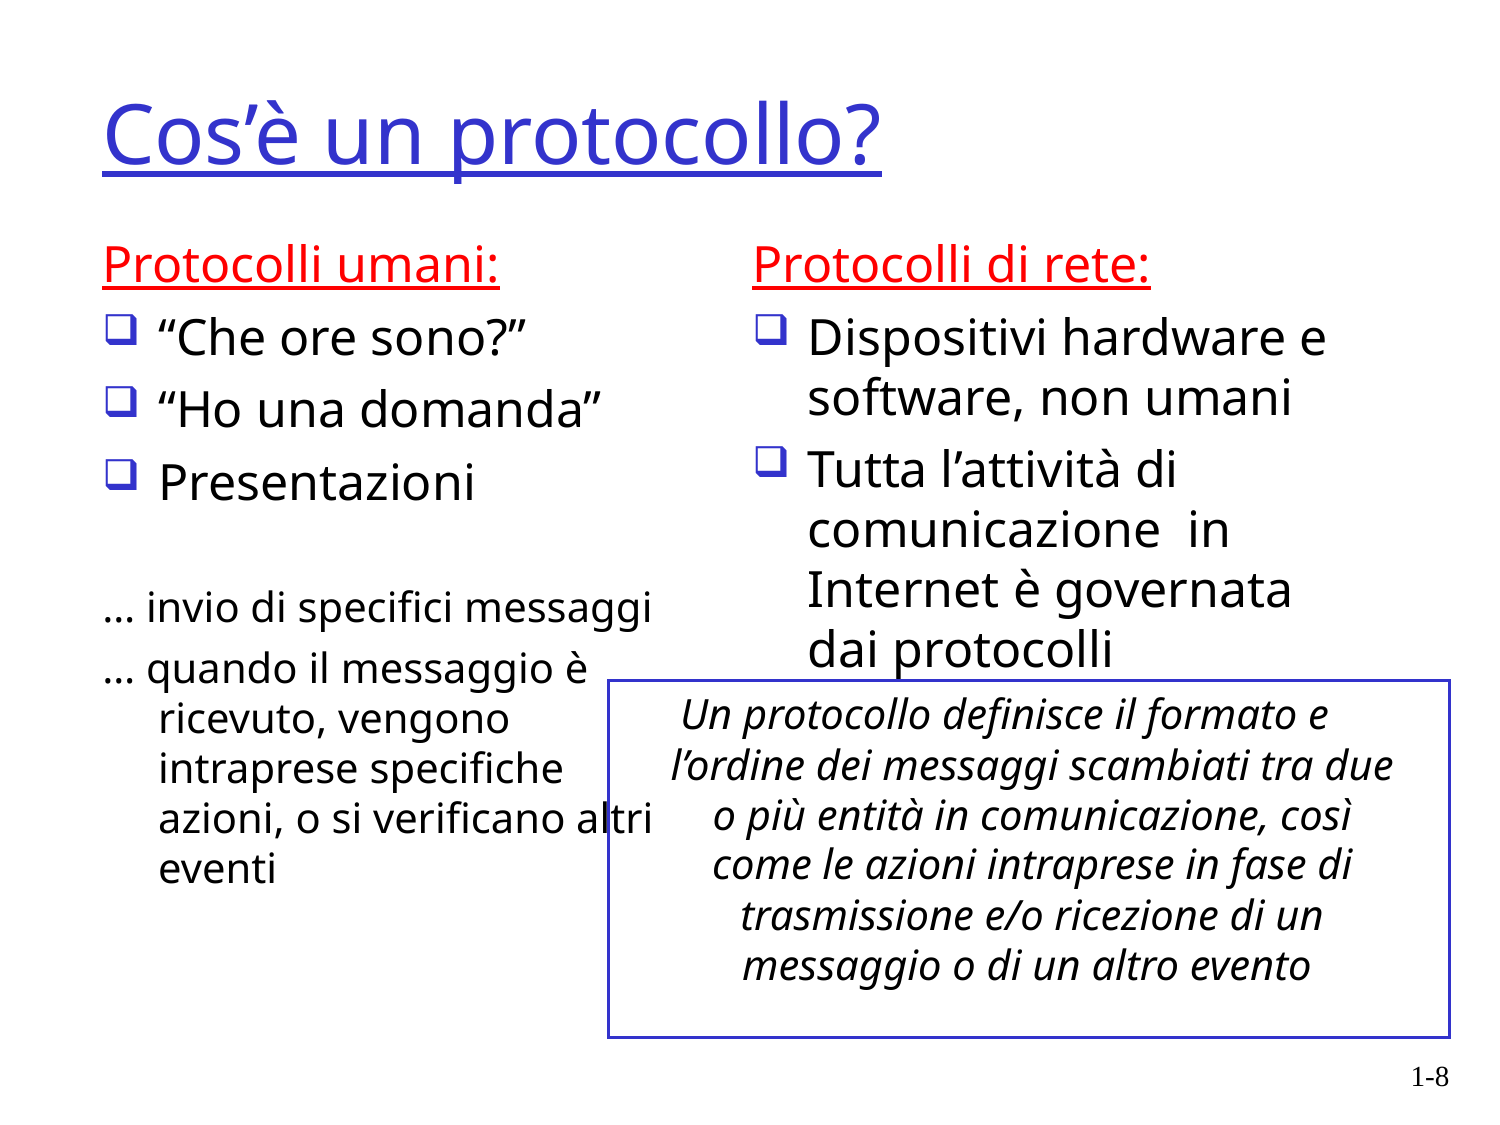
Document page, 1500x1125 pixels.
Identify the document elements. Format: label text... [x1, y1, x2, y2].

list Protocolli umani: “Che ore sono?” “Ho una domanda” Presentazioni … invio di specifici messaggi … quando il messaggio è ricevuto, vengono intraprese specifiche azioni, o si verificano altri eventi [87, 224, 676, 988]
text_box Un protocollo definisce il formato e l’ordine dei messaggi scambiati tra due o più entità in comunicazione, così come le azioni intraprese in fase di trasmissione e/o ricezione di un messaggio o di un altro evento [596, 680, 1413, 1071]
title Cos’è un protocollo? [87, 37, 1363, 226]
slide_number 1-8 [1362, 1049, 1465, 1125]
list Protocolli di rete: Dispositivi hardware e software, non umani Tutta l’attività di comunicazione in Internet è governata dai protocolli [737, 224, 1363, 680]
text_box [608, 680, 1450, 1038]
